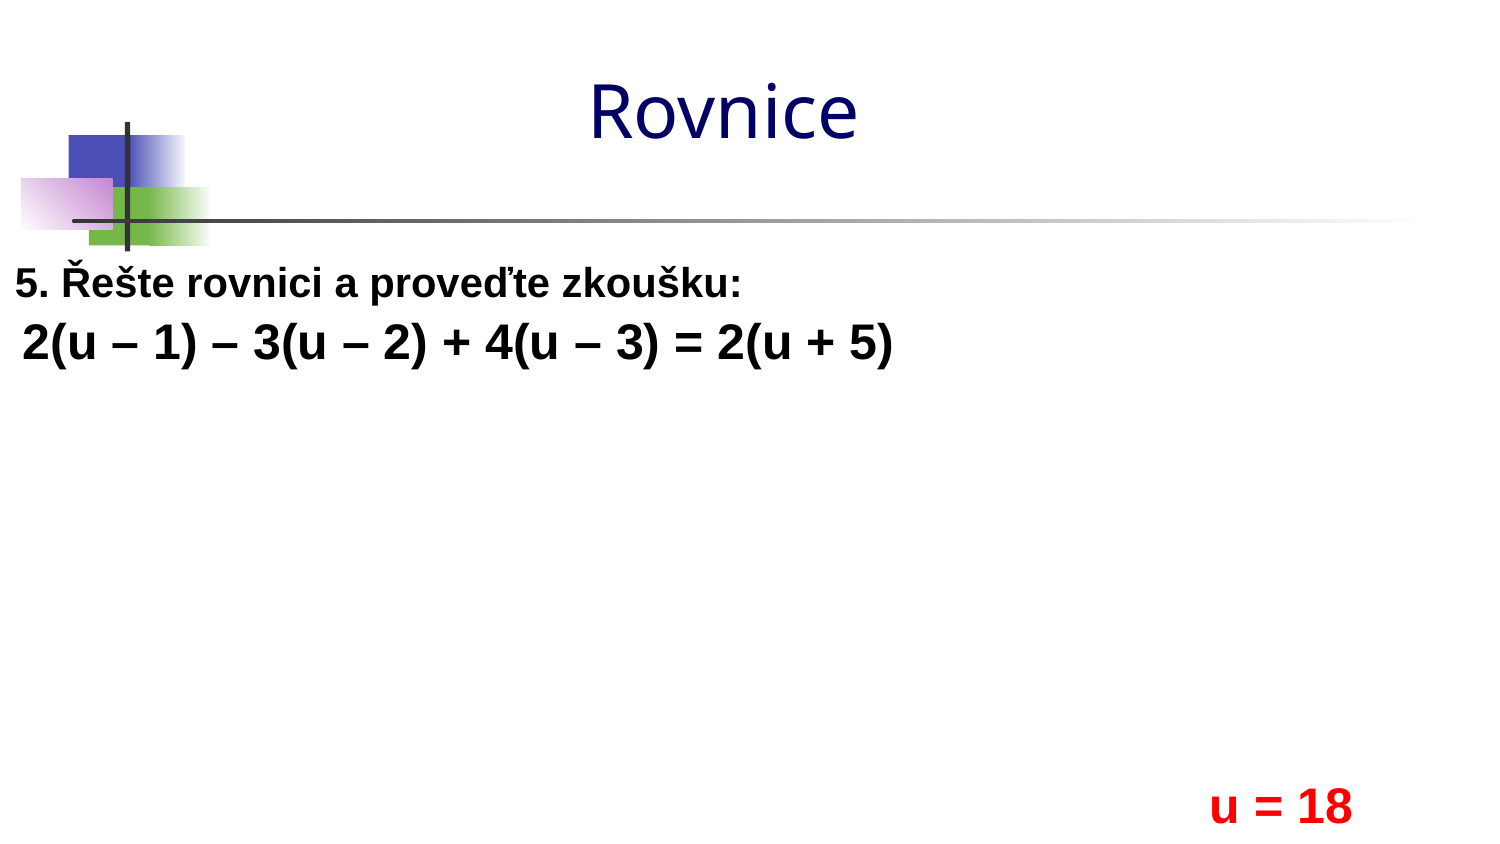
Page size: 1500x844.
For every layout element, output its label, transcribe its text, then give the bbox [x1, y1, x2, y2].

title Rovnice [129, 43, 1318, 175]
text_box u = 18 [1181, 767, 1388, 840]
text_box 5. Řešte rovnici a proveďte zkoušku: [0, 244, 786, 303]
text_box 2(u – 1) – 3(u – 2) + 4(u – 3) = 2(u + 5) [0, 303, 963, 376]
